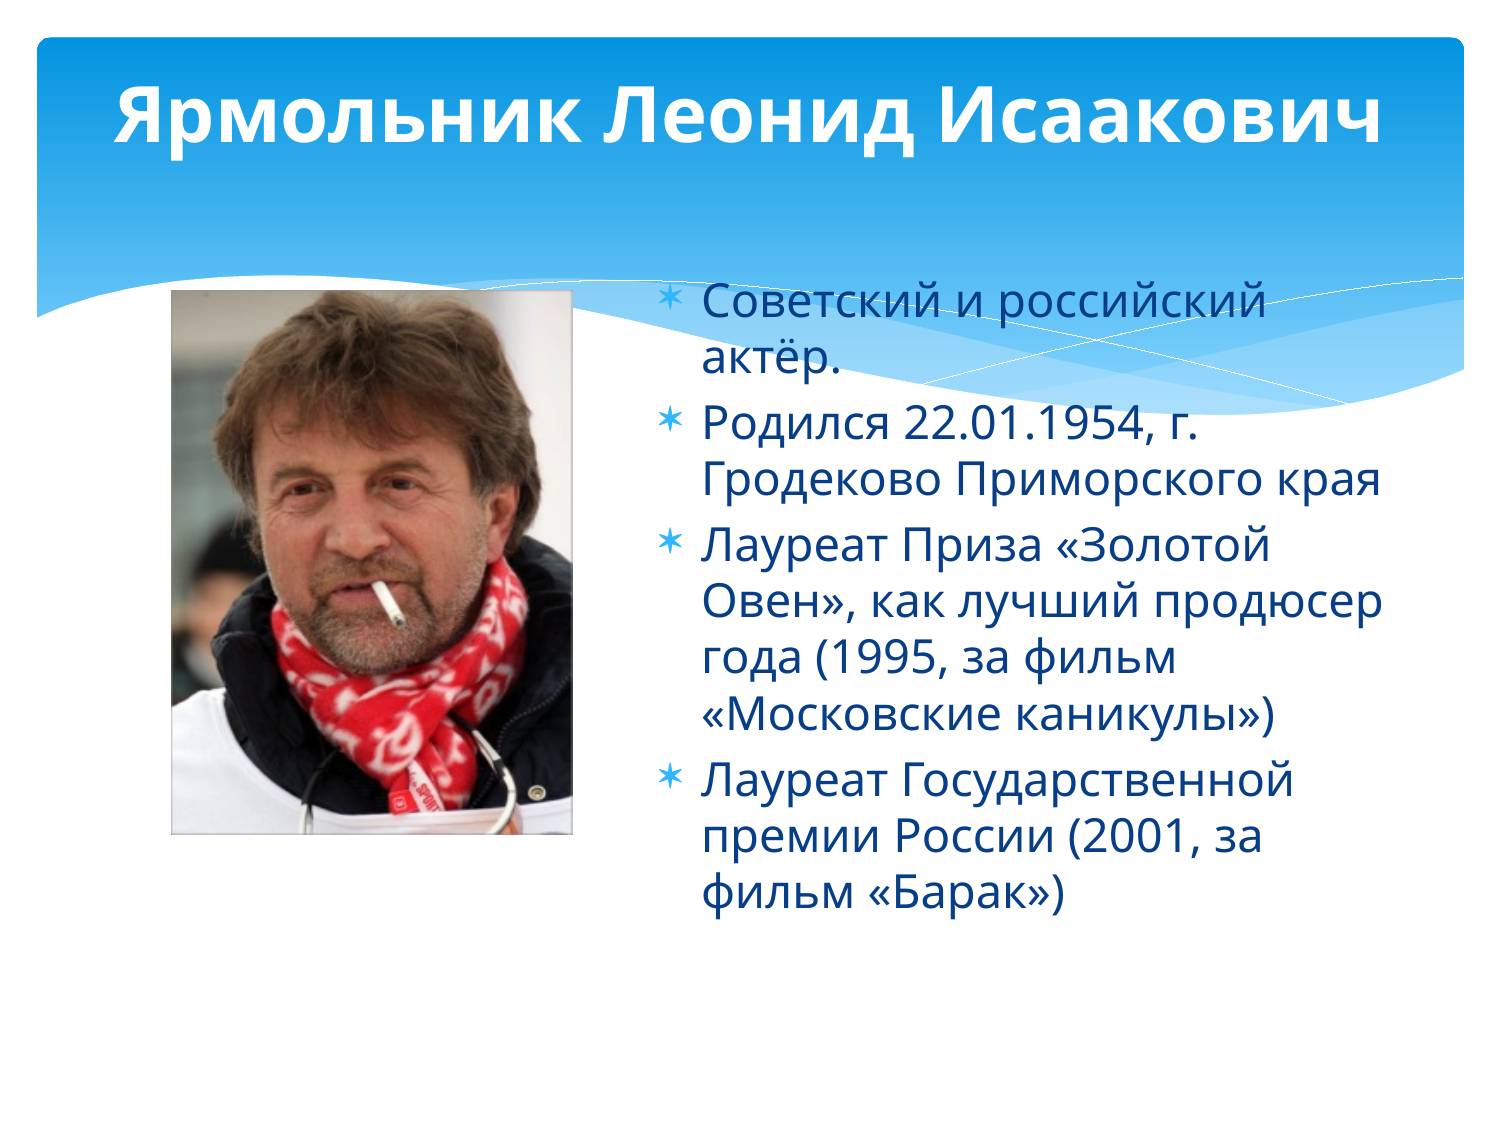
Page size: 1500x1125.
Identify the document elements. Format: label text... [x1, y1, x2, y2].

list Советский и российский актёр. Родился 22.01.1954, г. Гродеково Приморского края Лауреат Приза «Золотой Овен», как лучший продюсер года (1995, за фильм «Московские каникулы») Лауреат Государственной премии России (2001, за фильм «Барак») [643, 262, 1425, 1005]
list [170, 290, 574, 835]
title Ярмольник Леонид Исаакович [75, 55, 1425, 261]
